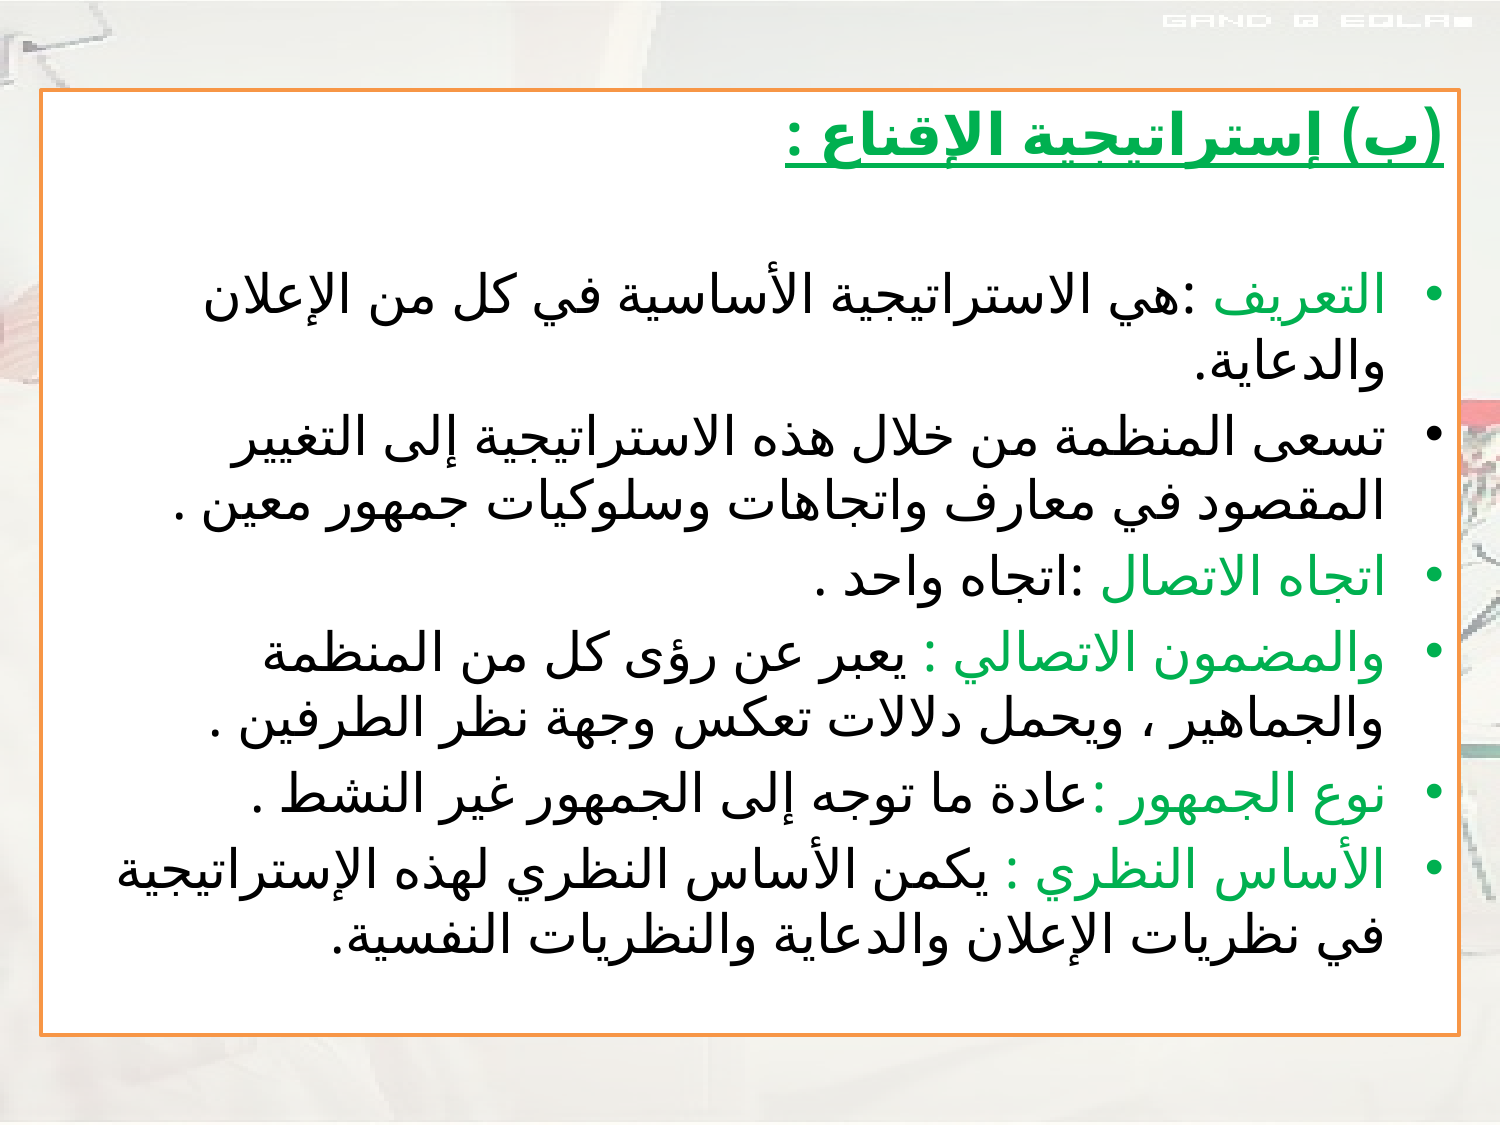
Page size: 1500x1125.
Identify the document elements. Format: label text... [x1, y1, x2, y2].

list (ب) إستراتيجية الإقناع : التعريف :هي الاستراتيجية الأساسية في كل من الإعلان والدعاية. تسعى المنظمة من خلال هذه الاستراتيجية إلى التغيير المقصود في معارف واتجاهات وسلوكيات جمهور معين . اتجاه الاتصال :اتجاه واحد . والمضمون الاتصالي : يعبر عن رؤى كل من المنظمة والجماهير ، ويحمل دلالات تعكس وجهة نظر الطرفين . نوع الجمهور :عادة ما توجه إلى الجمهور غير النشط . الأساس النظري : يكمن الأساس النظري لهذه الإستراتيجية في نظريات الإعلان والدعاية والنظريات النفسية. [39, 88, 1461, 1037]
